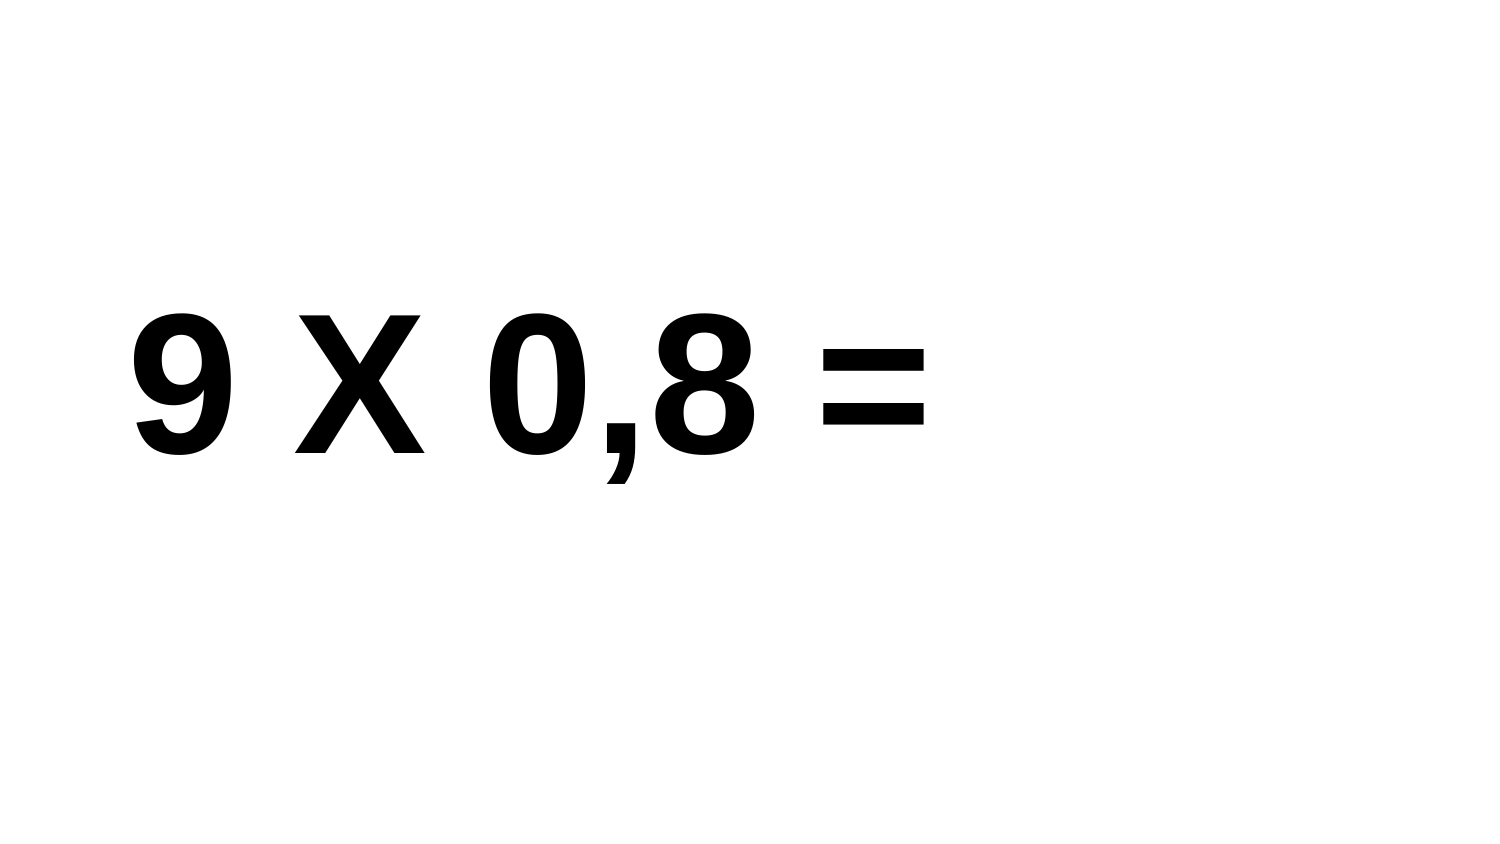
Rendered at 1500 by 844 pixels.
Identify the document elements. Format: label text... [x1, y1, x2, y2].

text_box 9 X 0,8 = [112, 318, 1388, 509]
